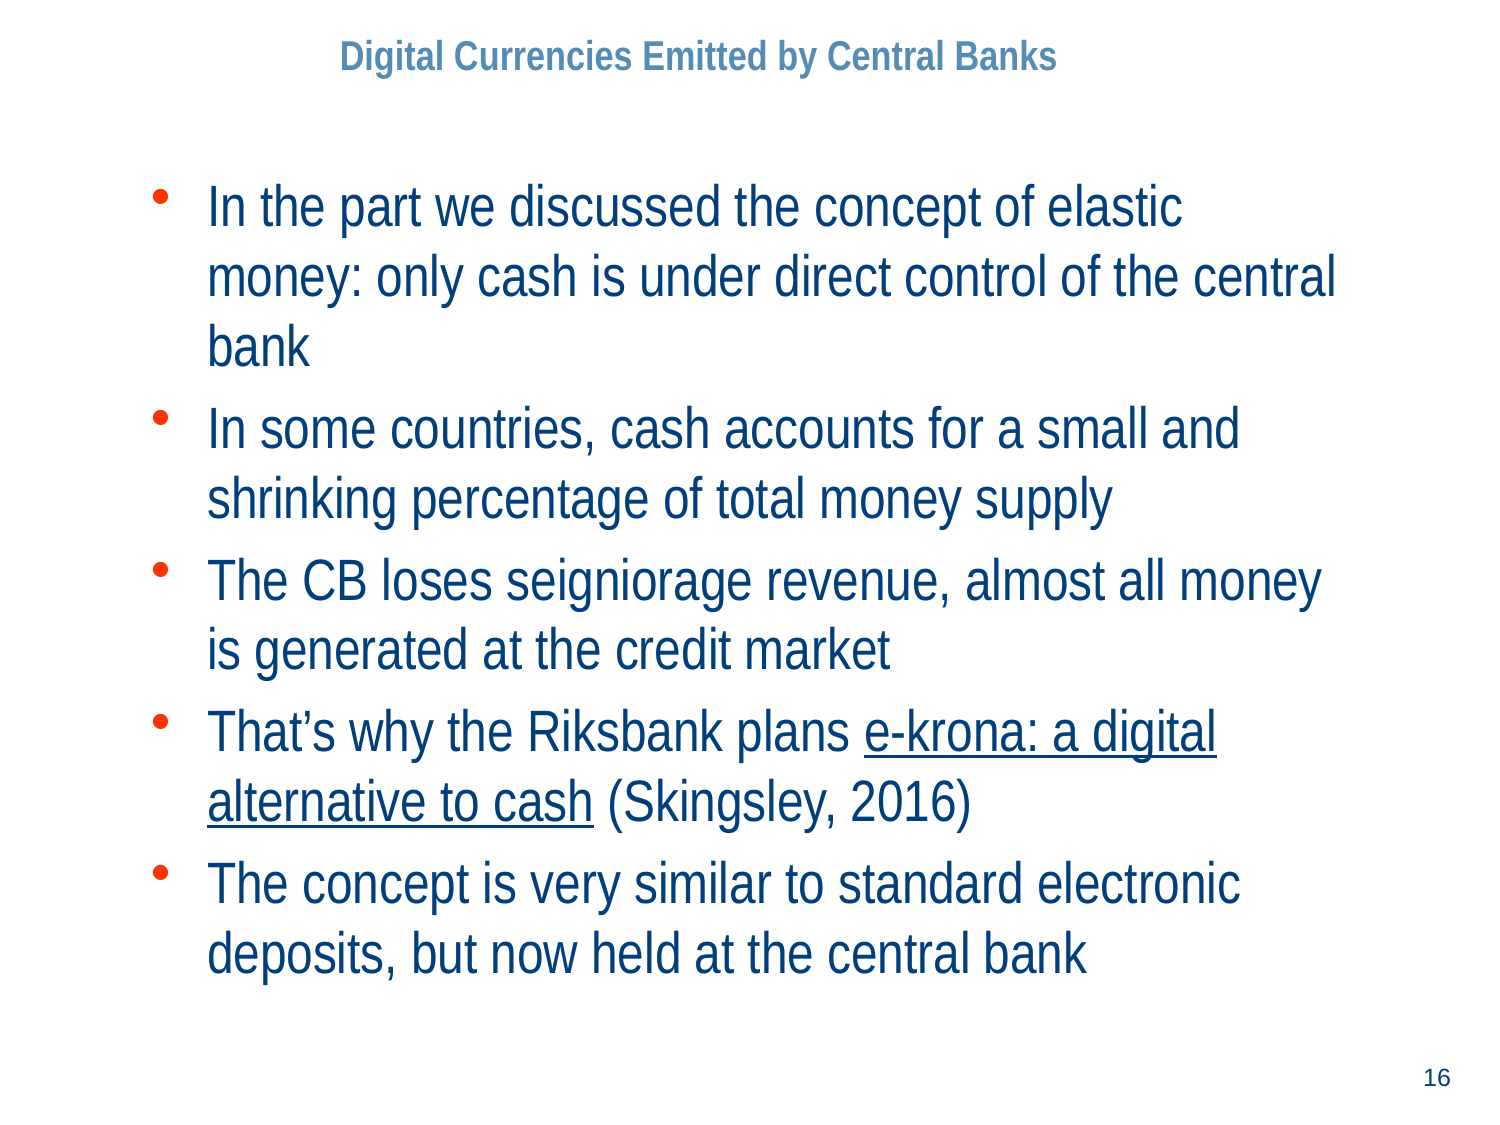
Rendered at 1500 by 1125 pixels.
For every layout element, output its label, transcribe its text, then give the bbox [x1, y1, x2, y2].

title Digital Currencies Emitted by Central Banks [324, 12, 1294, 96]
slide_number 16 [1116, 1047, 1467, 1107]
list In the part we discussed the concept of elastic money: only cash is under direct control of the central bank In some countries, cash accounts for a small and shrinking percentage of total money supply The CB loses seigniorage revenue, almost all money is generated at the credit market That’s why the Riksbank plans e-krona: a digital alternative to cash (Skingsley, 2016) The concept is very similar to standard electronic deposits, but now held at the central bank [135, 160, 1365, 1024]
